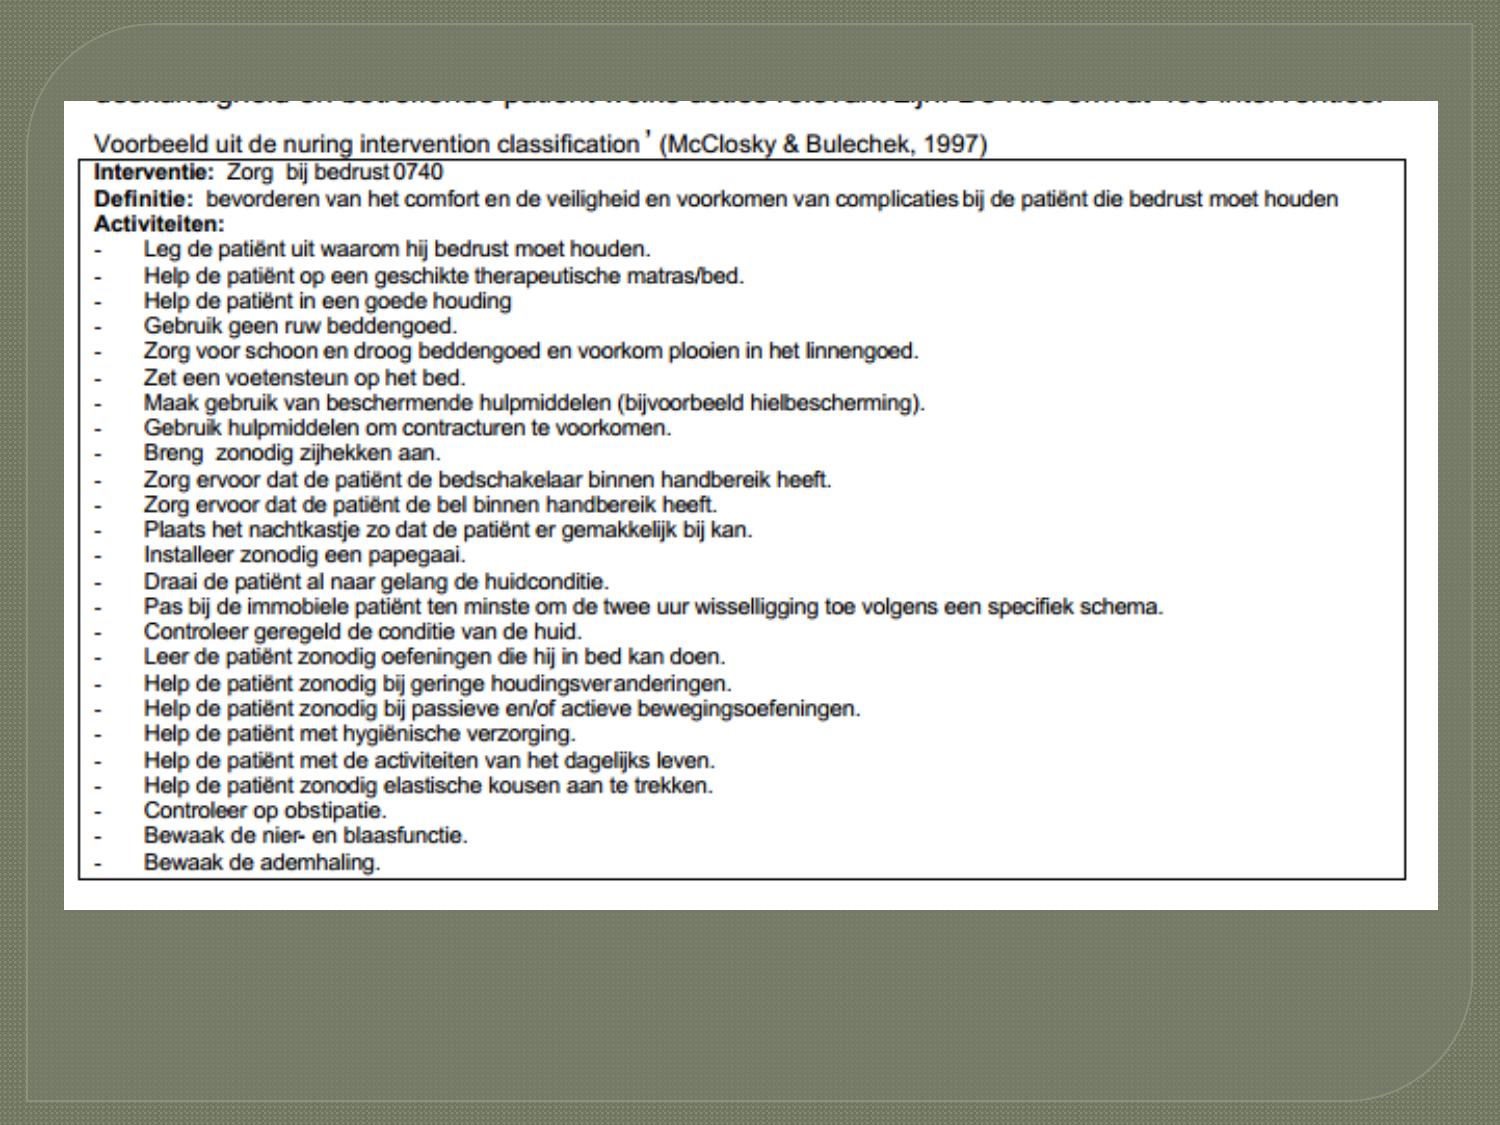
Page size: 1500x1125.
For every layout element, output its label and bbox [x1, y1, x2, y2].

list [64, 101, 1438, 910]
